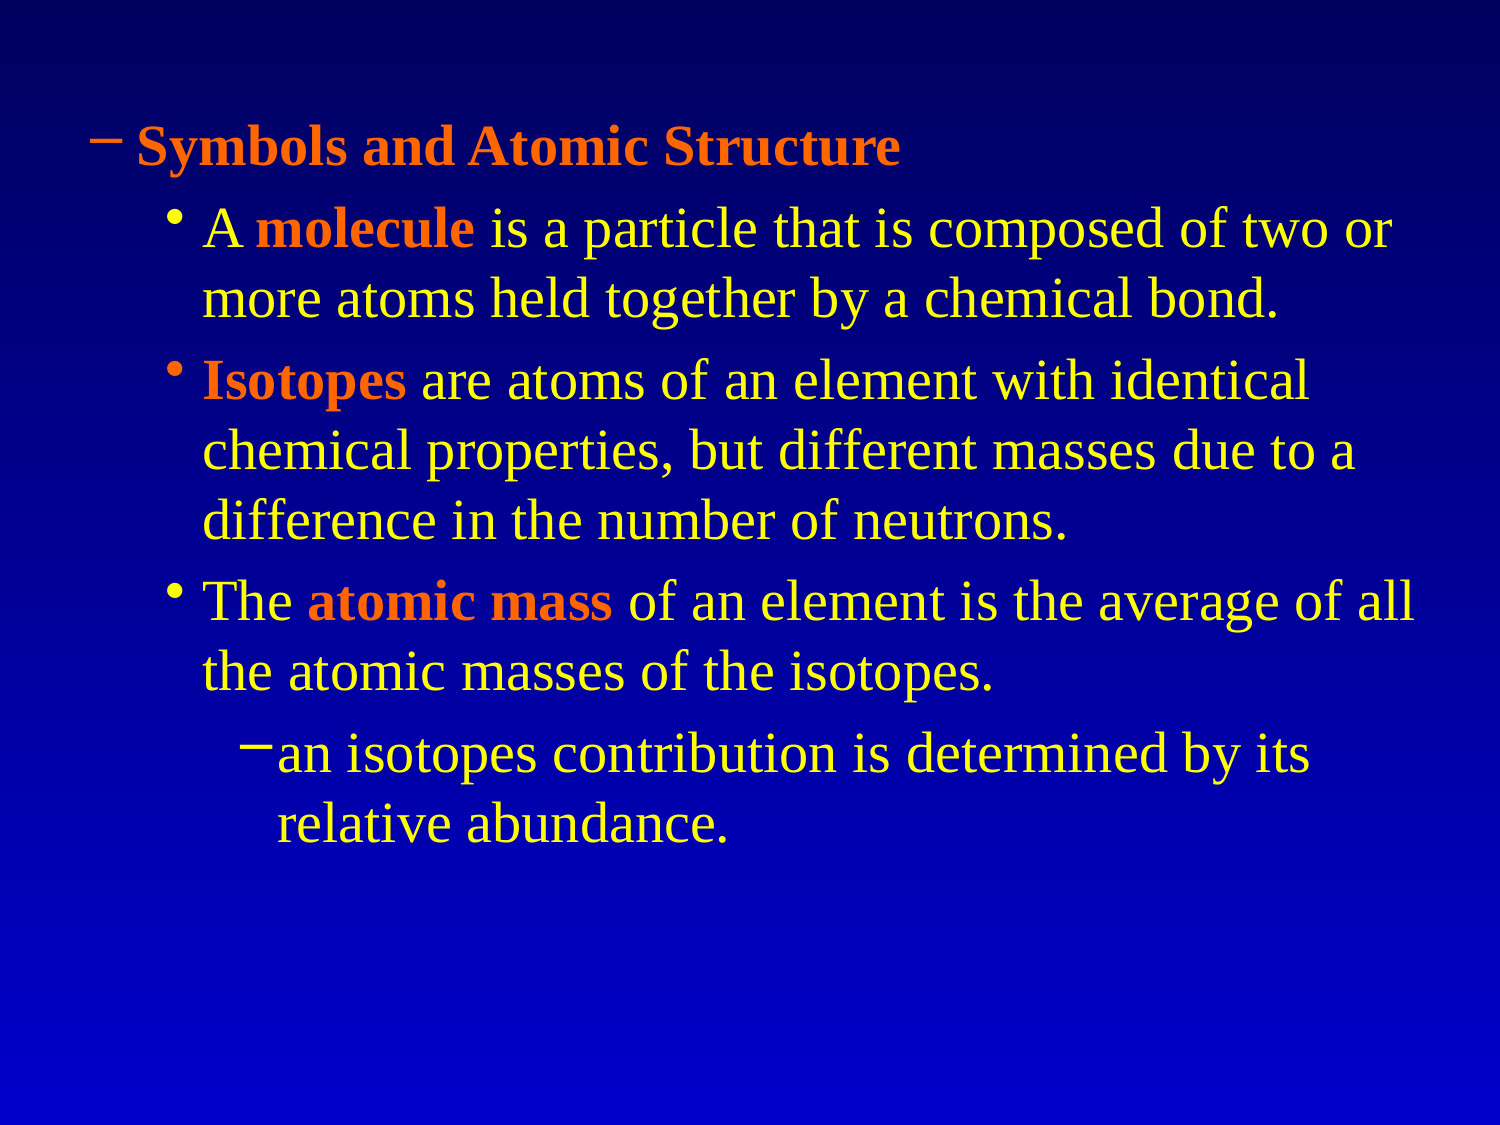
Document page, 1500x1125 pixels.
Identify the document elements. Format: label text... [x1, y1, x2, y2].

list Symbols and Atomic Structure A molecule is a particle that is composed of two or more atoms held together by a chemical bond. Isotopes are atoms of an element with identical chemical properties, but different masses due to a difference in the number of neutrons. The atomic mass of an element is the average of all the atomic masses of the isotopes. an isotopes contribution is determined by its relative abundance. [0, 99, 1500, 1125]
